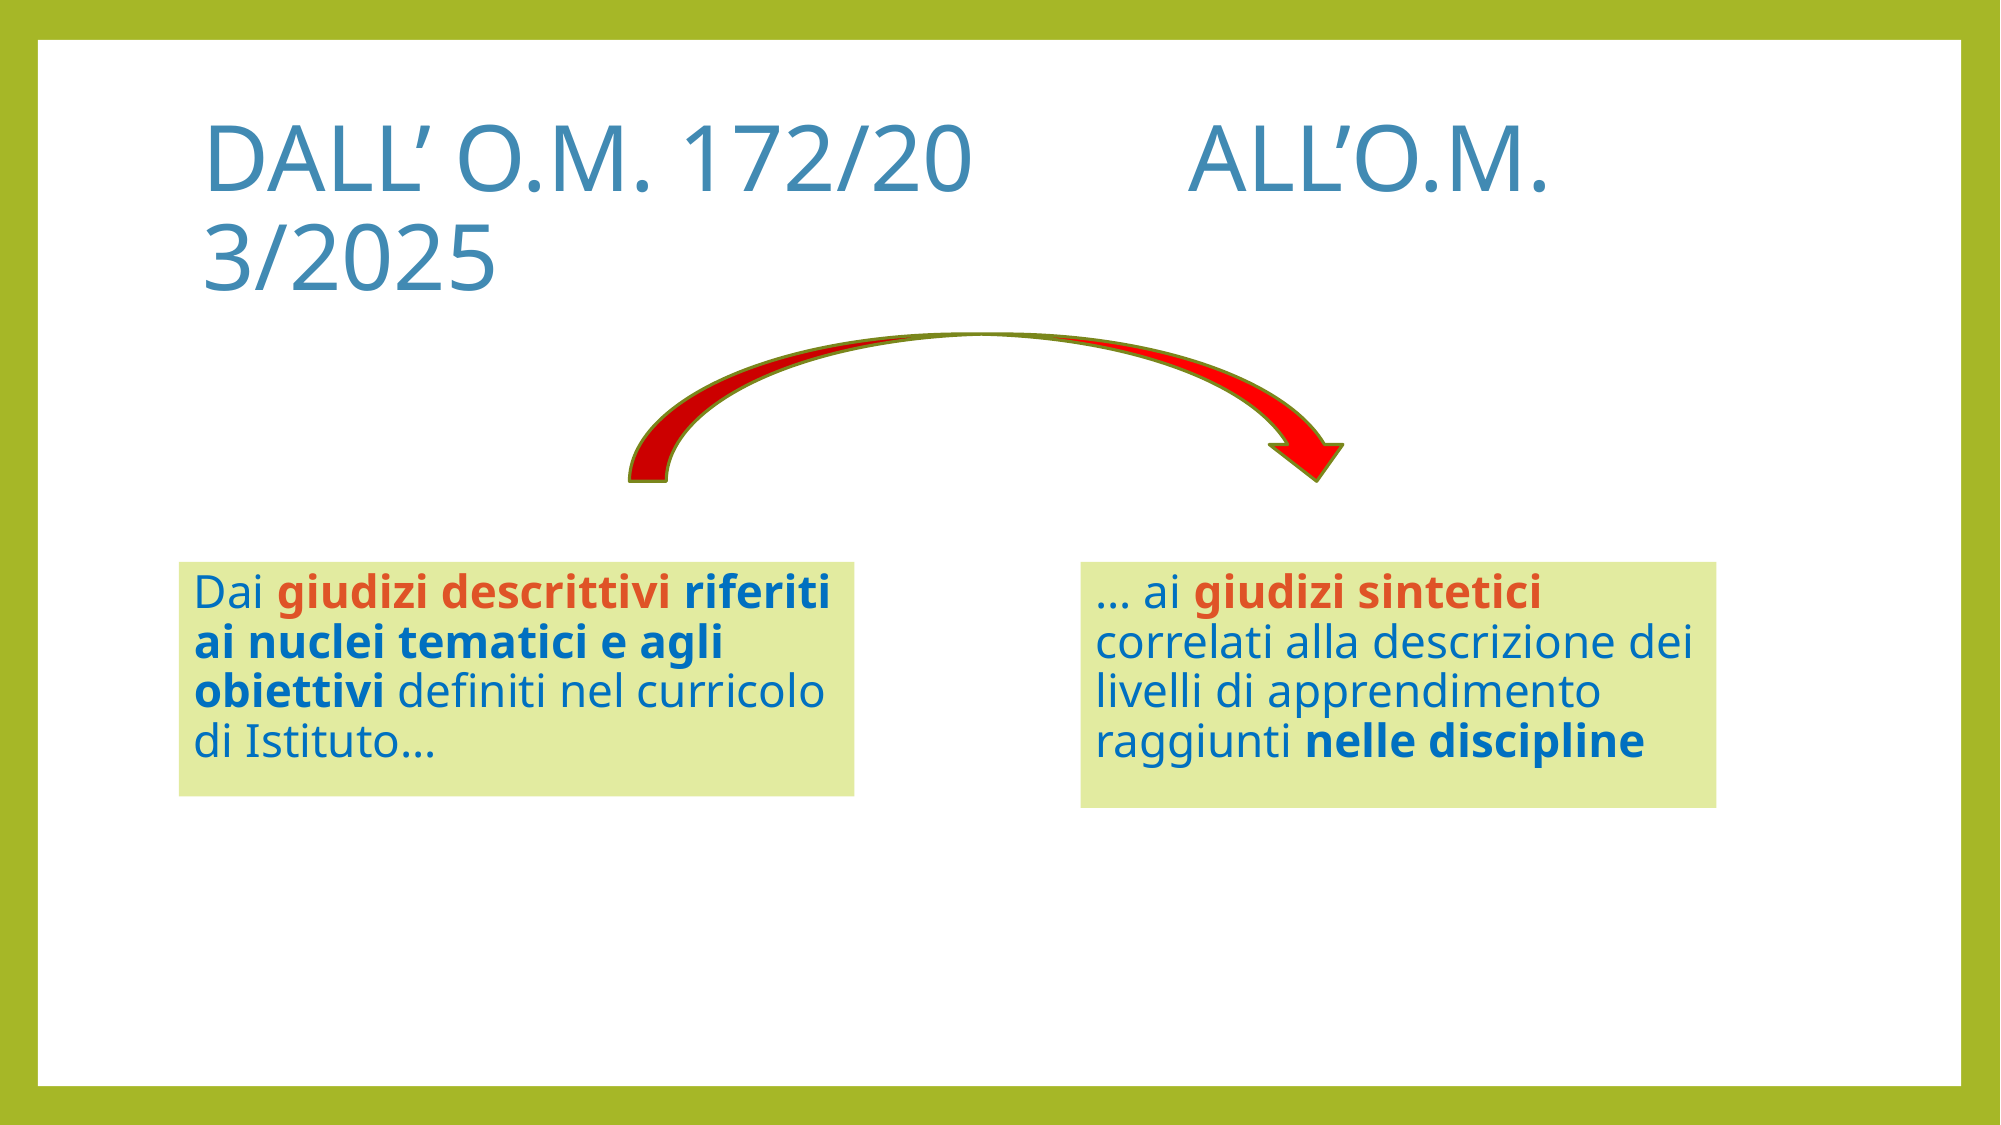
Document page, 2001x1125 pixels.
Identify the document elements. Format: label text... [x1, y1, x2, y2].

list … ai giudizi sintetici correlati alla descrizione dei livelli di apprendimento raggiunti nelle discipline [1080, 561, 1717, 808]
title DALL’ O.M. 172/20 ALL’O.M. 3/2025 [187, 99, 1808, 323]
list Dai giudizi descrittivi riferiti ai nuclei tematici e agli obiettivi definiti nel curricolo di Istituto… [178, 561, 855, 797]
text_box [627, 332, 1345, 483]
